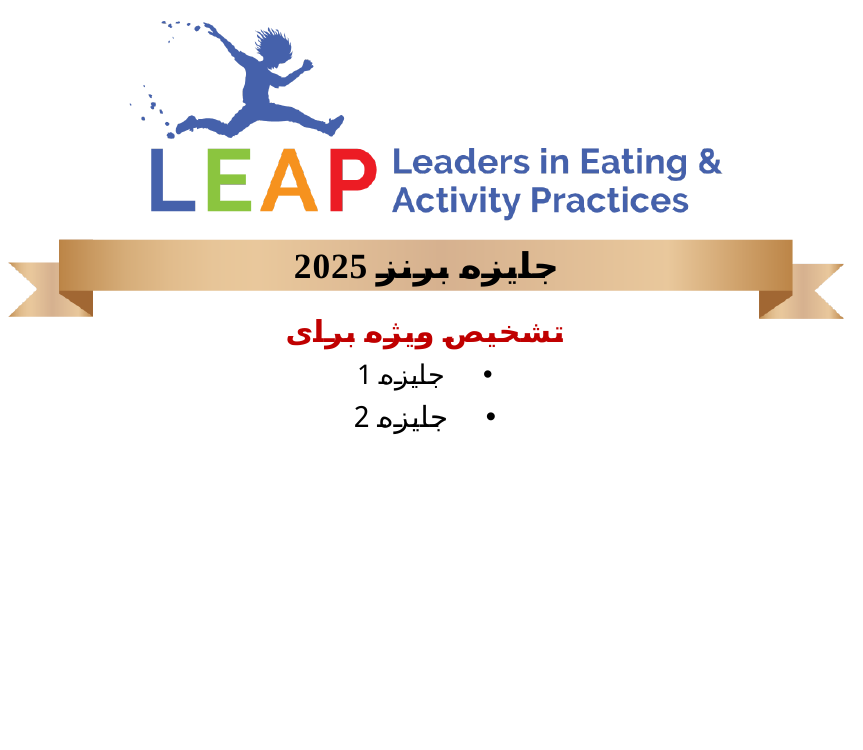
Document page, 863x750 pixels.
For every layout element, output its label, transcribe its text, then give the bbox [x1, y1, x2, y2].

picture [1, 0, 863, 338]
title جایزه برنز 2025 [65, 240, 788, 294]
list تشخیص ویژه برای جایزه 1 جایزه 2 [92, 309, 758, 604]
